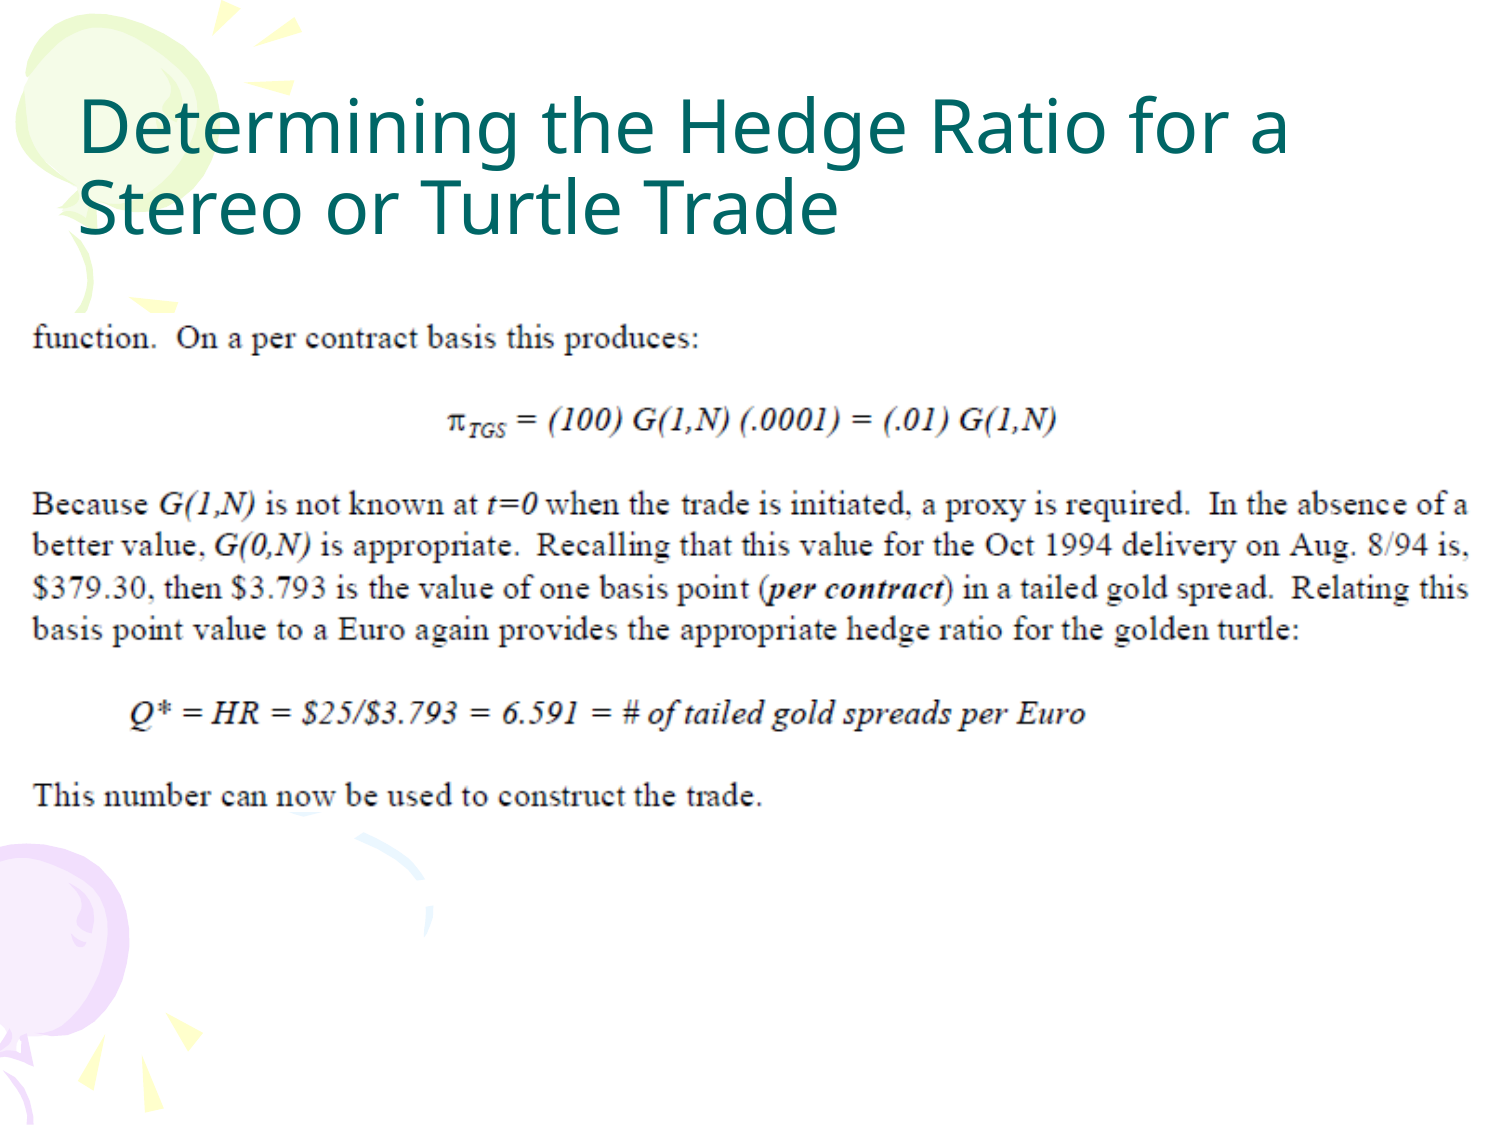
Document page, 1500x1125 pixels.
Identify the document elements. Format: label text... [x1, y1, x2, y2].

picture [0, 313, 1500, 812]
title Determining the Hedge Ratio for a Stereo or Turtle Trade [62, 112, 1415, 259]
